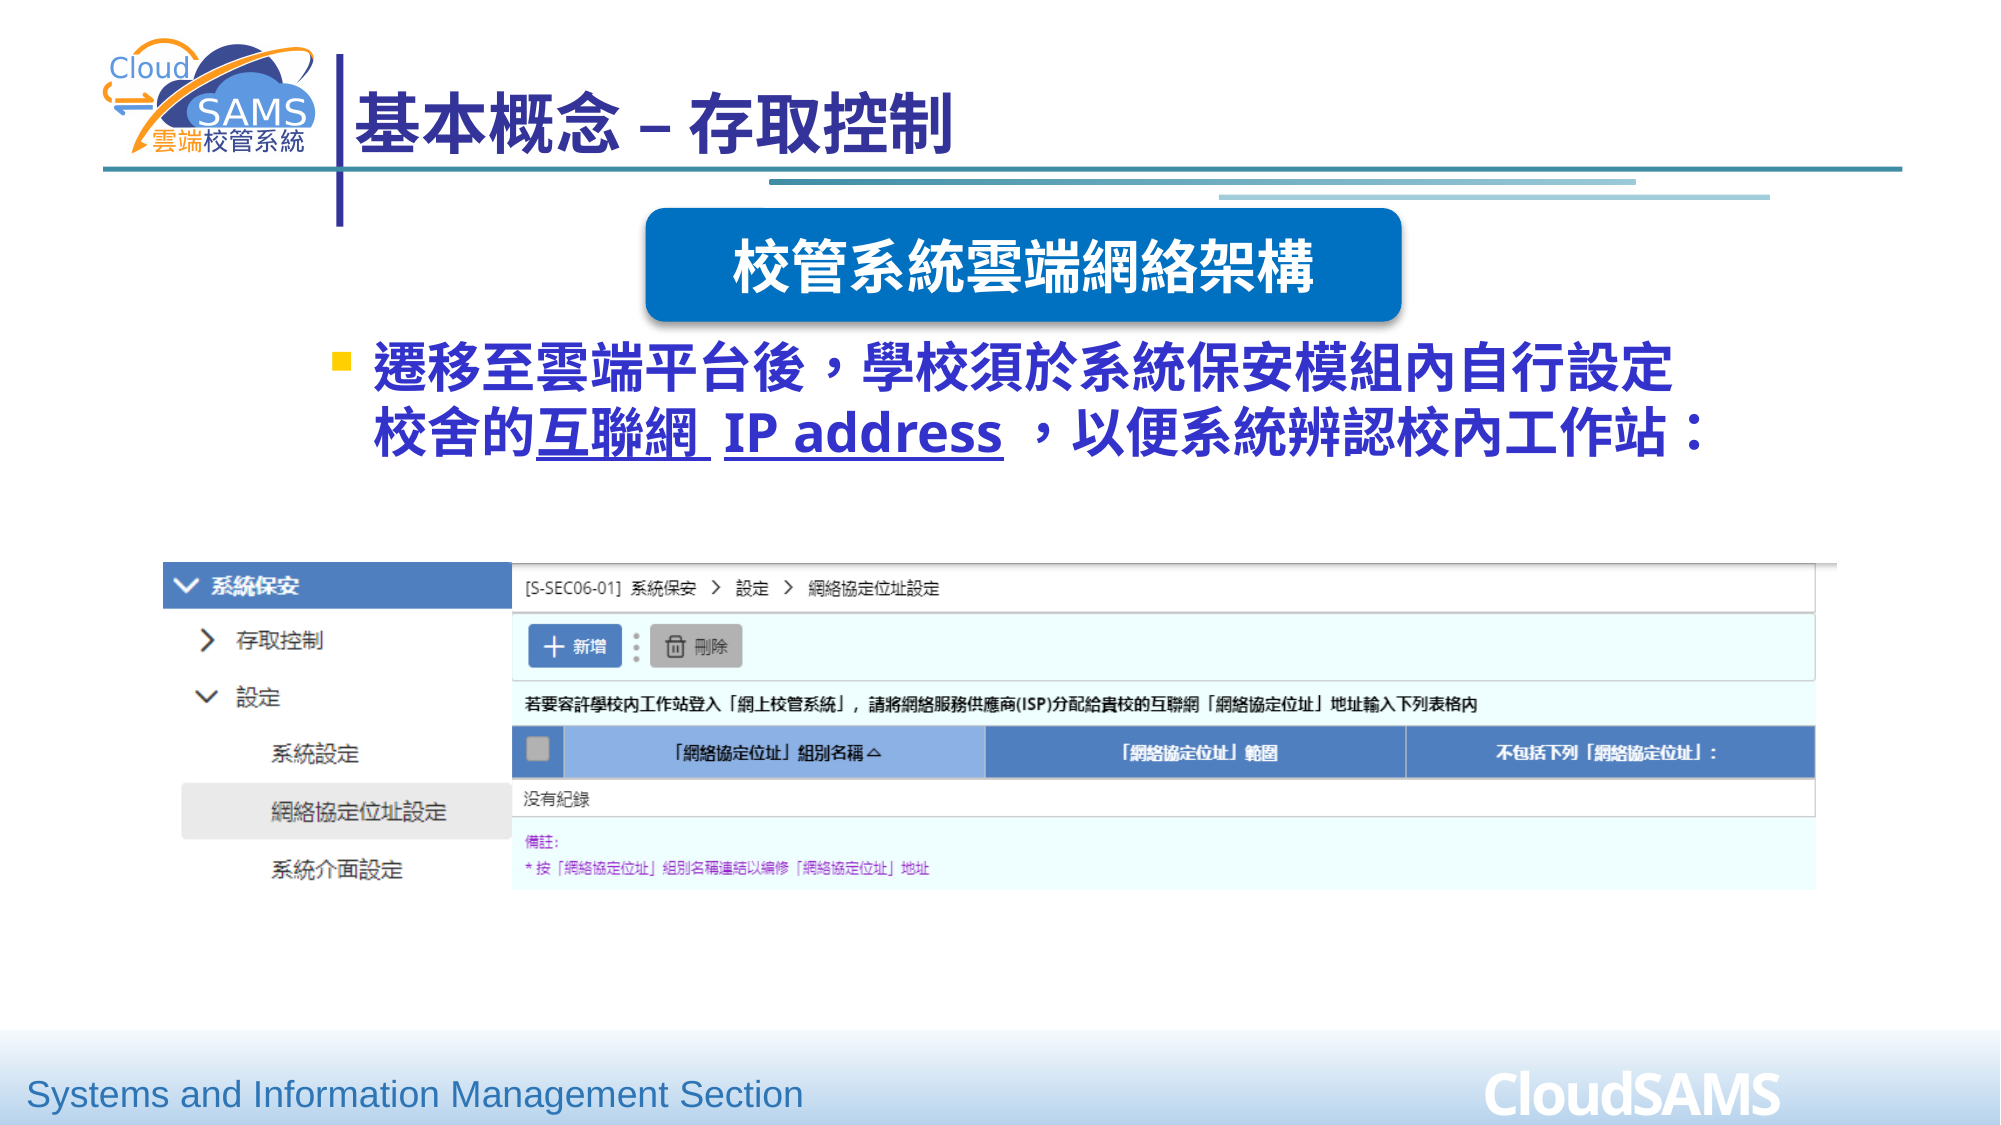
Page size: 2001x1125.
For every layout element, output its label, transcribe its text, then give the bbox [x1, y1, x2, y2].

text_box 遷移至雲端平台後，學校須於系統保安模組內自行設定校舍的互聯網 IP address，以便系統辨認校內工作站： [314, 326, 1721, 492]
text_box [162, 562, 1838, 896]
text_box 校管系統雲端網絡架構 [645, 207, 1402, 322]
title 基本概念 – 存取控制 [340, 44, 1907, 170]
picture [87, 7, 349, 175]
